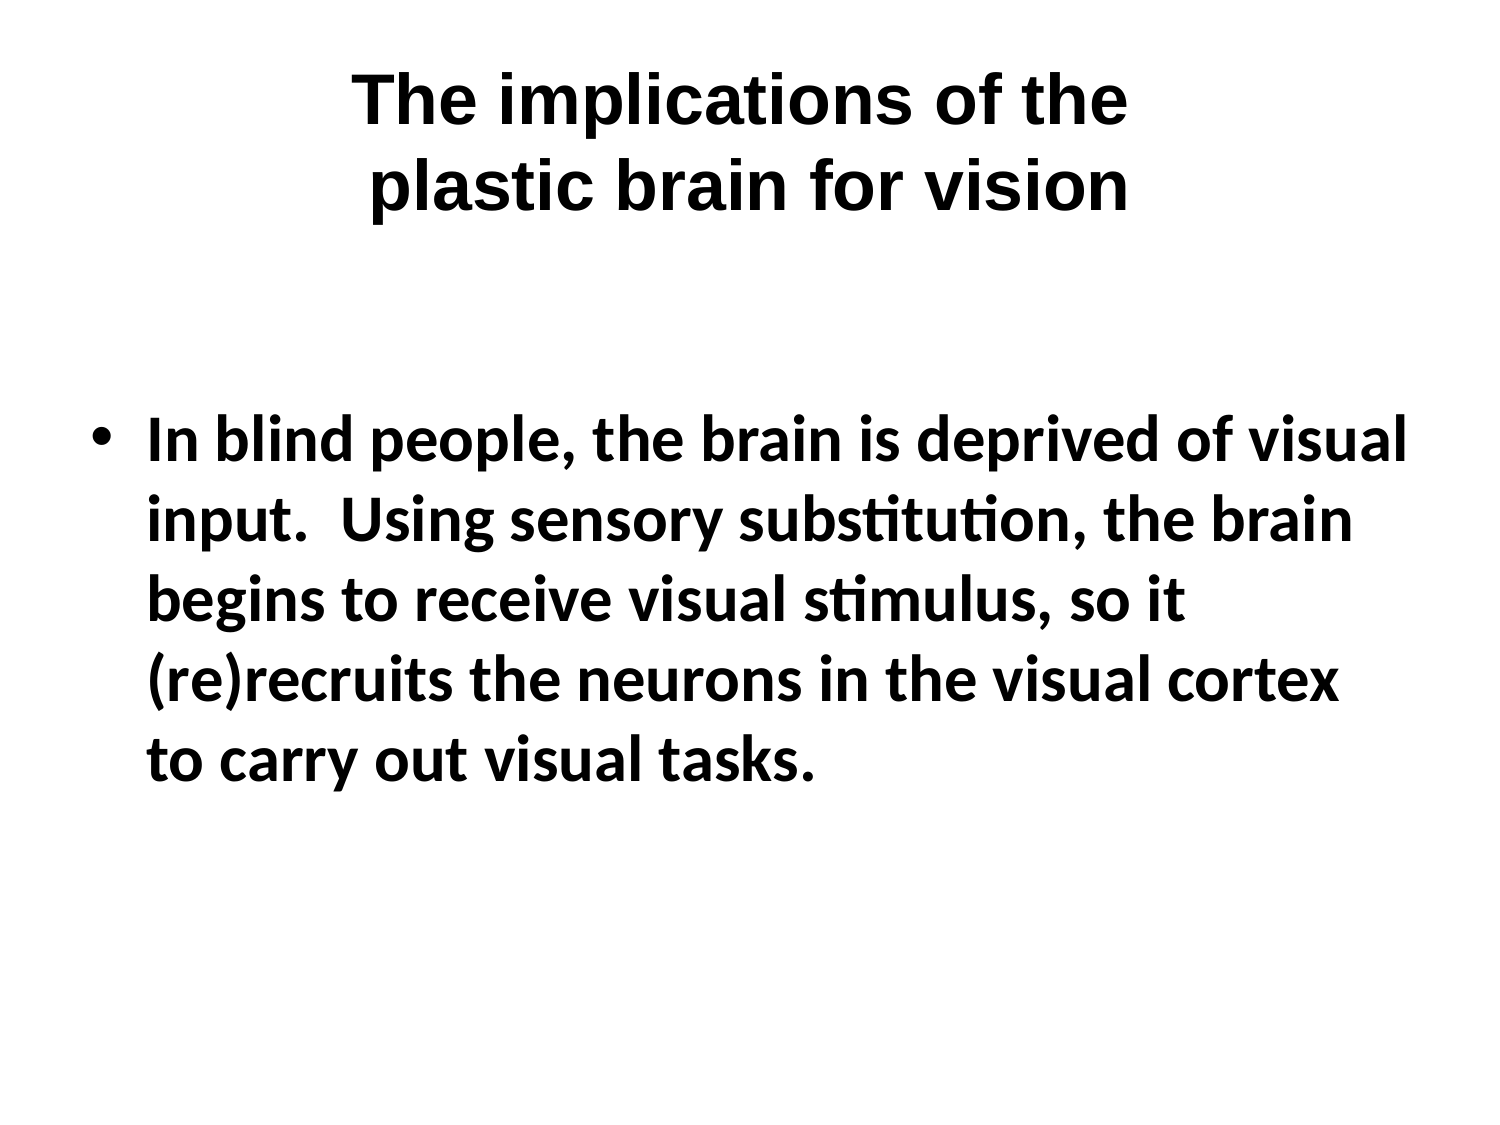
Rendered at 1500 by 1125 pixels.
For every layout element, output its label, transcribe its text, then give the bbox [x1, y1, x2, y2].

list In blind people, the brain is deprived of visual input. Using sensory substitution, the brain begins to receive visual stimulus, so it (re)recruits the neurons in the visual cortex to carry out visual tasks. [74, 387, 1426, 1006]
title The implications of the plastic brain for vision [74, 44, 1426, 233]
